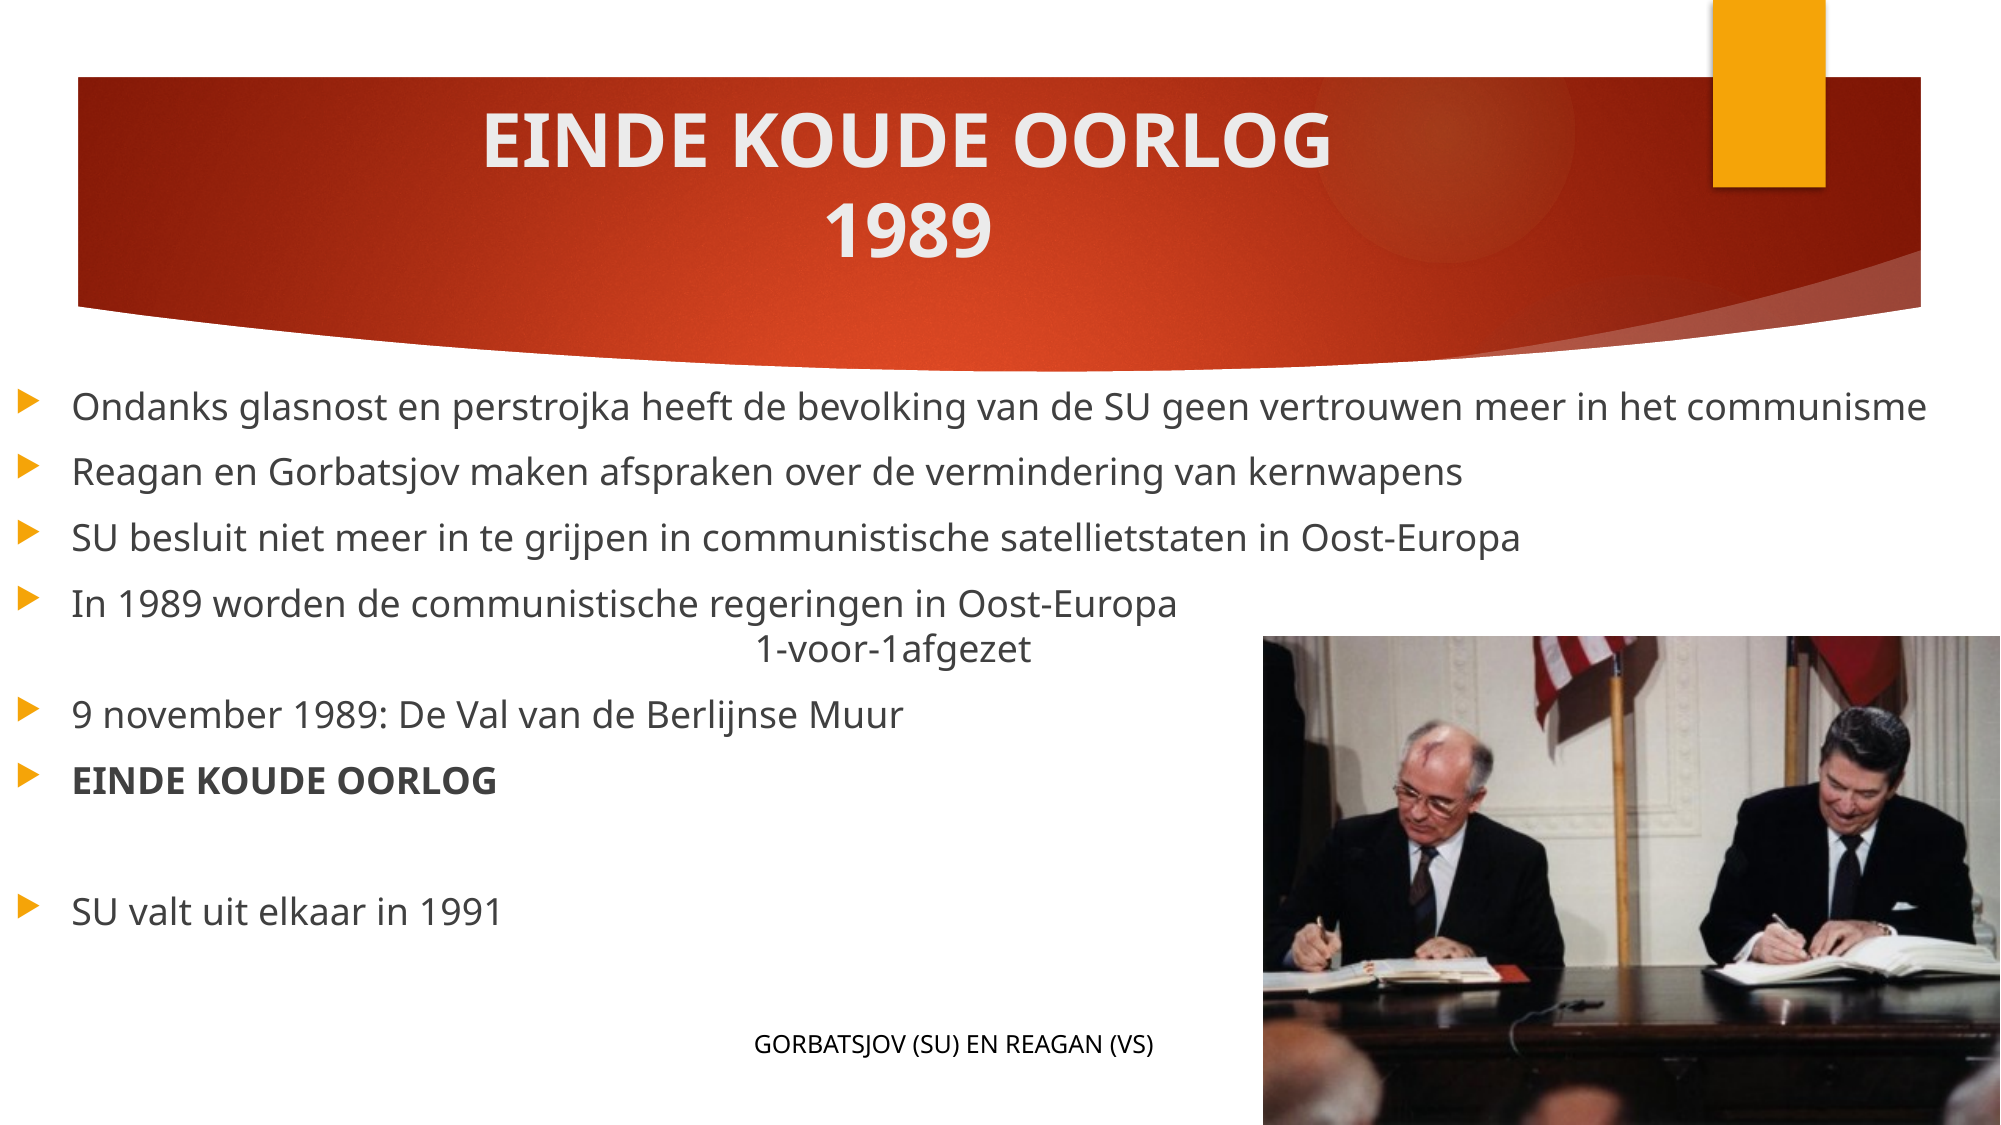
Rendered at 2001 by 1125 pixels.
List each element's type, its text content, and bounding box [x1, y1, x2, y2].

text_box GORBATSJOV (SU) EN REAGAN (VS) [738, 1021, 1257, 1066]
title EINDE KOUDE OORLOG 1989 [189, 90, 1627, 275]
list Ondanks glasnost en perstrojka heeft de bevolking van de SU geen vertrouwen meer in het communisme Reagan en Gorbatsjov maken afspraken over de vermindering van kernwapens SU besluit niet meer in te grijpen in communistische satellietstaten in Oost-Europa In 1989 worden de communistische regeringen in Oost-Europa 1-voor-1afgezet 9 november 1989: De Val van de Berlijnse Muur EINDE KOUDE OORLOG SU valt uit elkaar in 1991 [0, 375, 2000, 1125]
picture [1263, 636, 2000, 1125]
